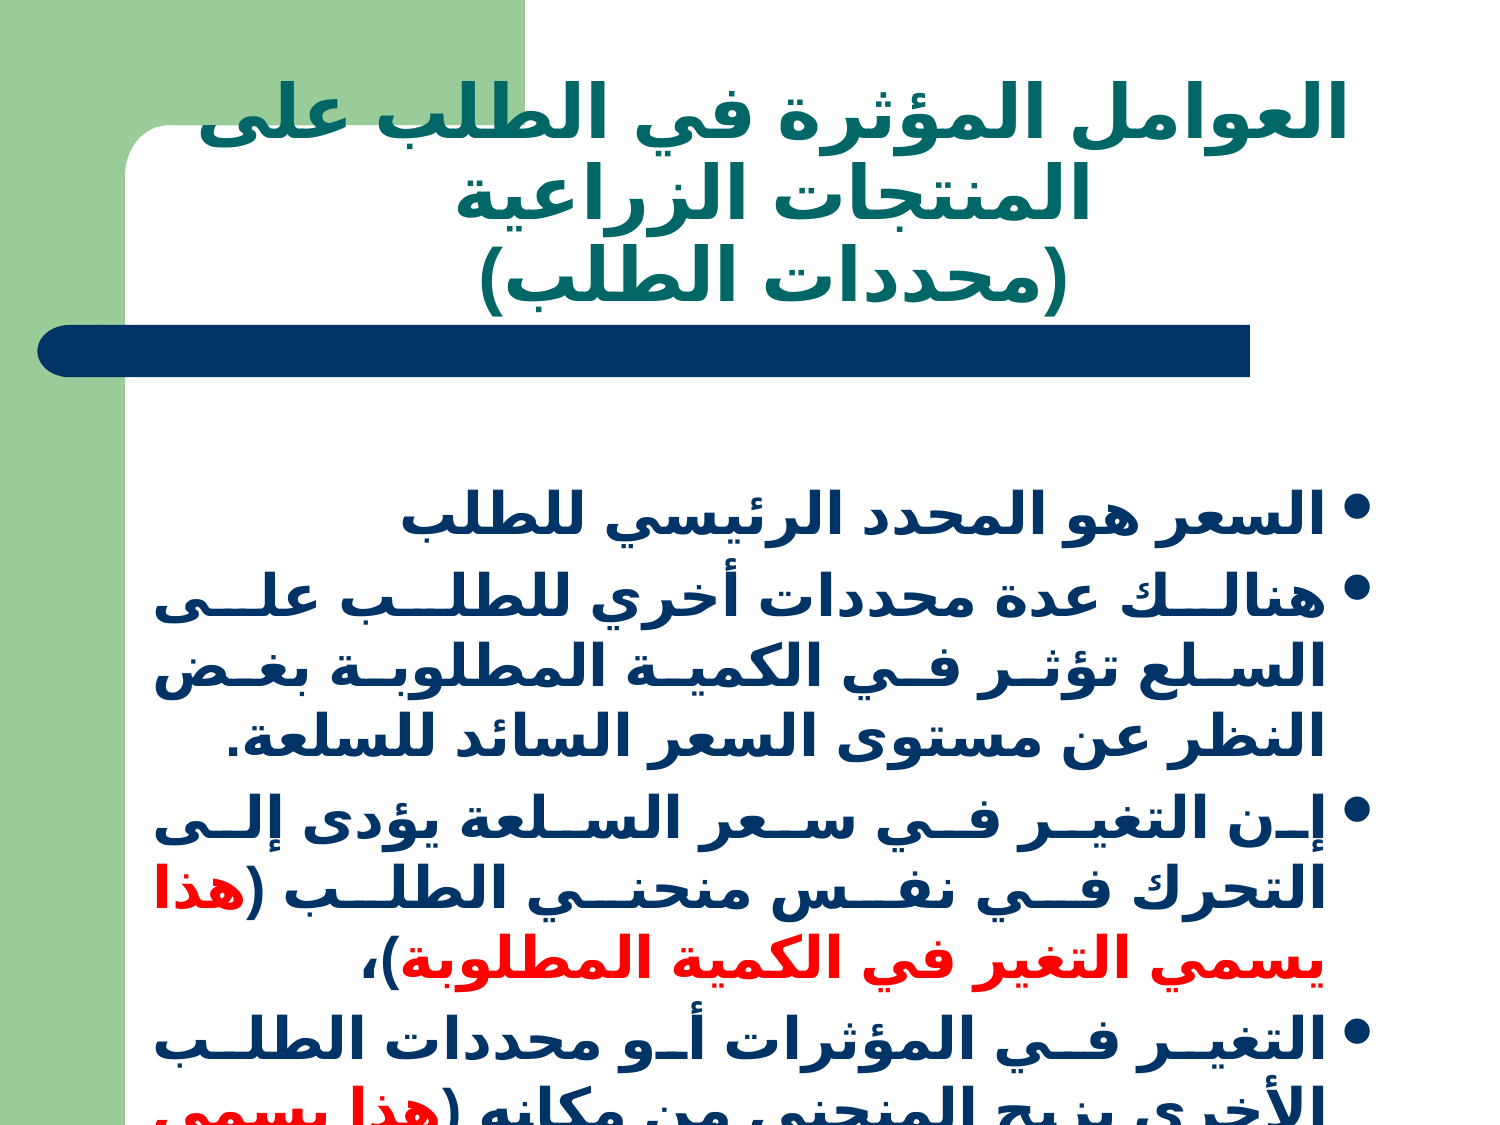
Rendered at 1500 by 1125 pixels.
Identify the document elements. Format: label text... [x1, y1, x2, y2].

title العوامل المؤثرة في الطلب على المنتجات الزراعية (محددات الطلب) [123, 137, 1424, 325]
list السعر هو المحدد الرئيسي للطلب هنالك عدة محددات أخري للطلب على السلع تؤثر في الكمية المطلوبة بغض النظر عن مستوى السعر السائد للسلعة. إن التغير في سعر السلعة يؤدى إلى التحرك في نفس منحني الطلب (هذا يسمي التغير في الكمية المطلوبة)، التغير في المؤثرات أو محددات الطلب الأخرى يزيح المنحني من مكانه (هذا يسمي التغير في الطلب)، أي أنها تؤدى إلى معادلة طلب مختلفة. [137, 387, 1400, 1024]
